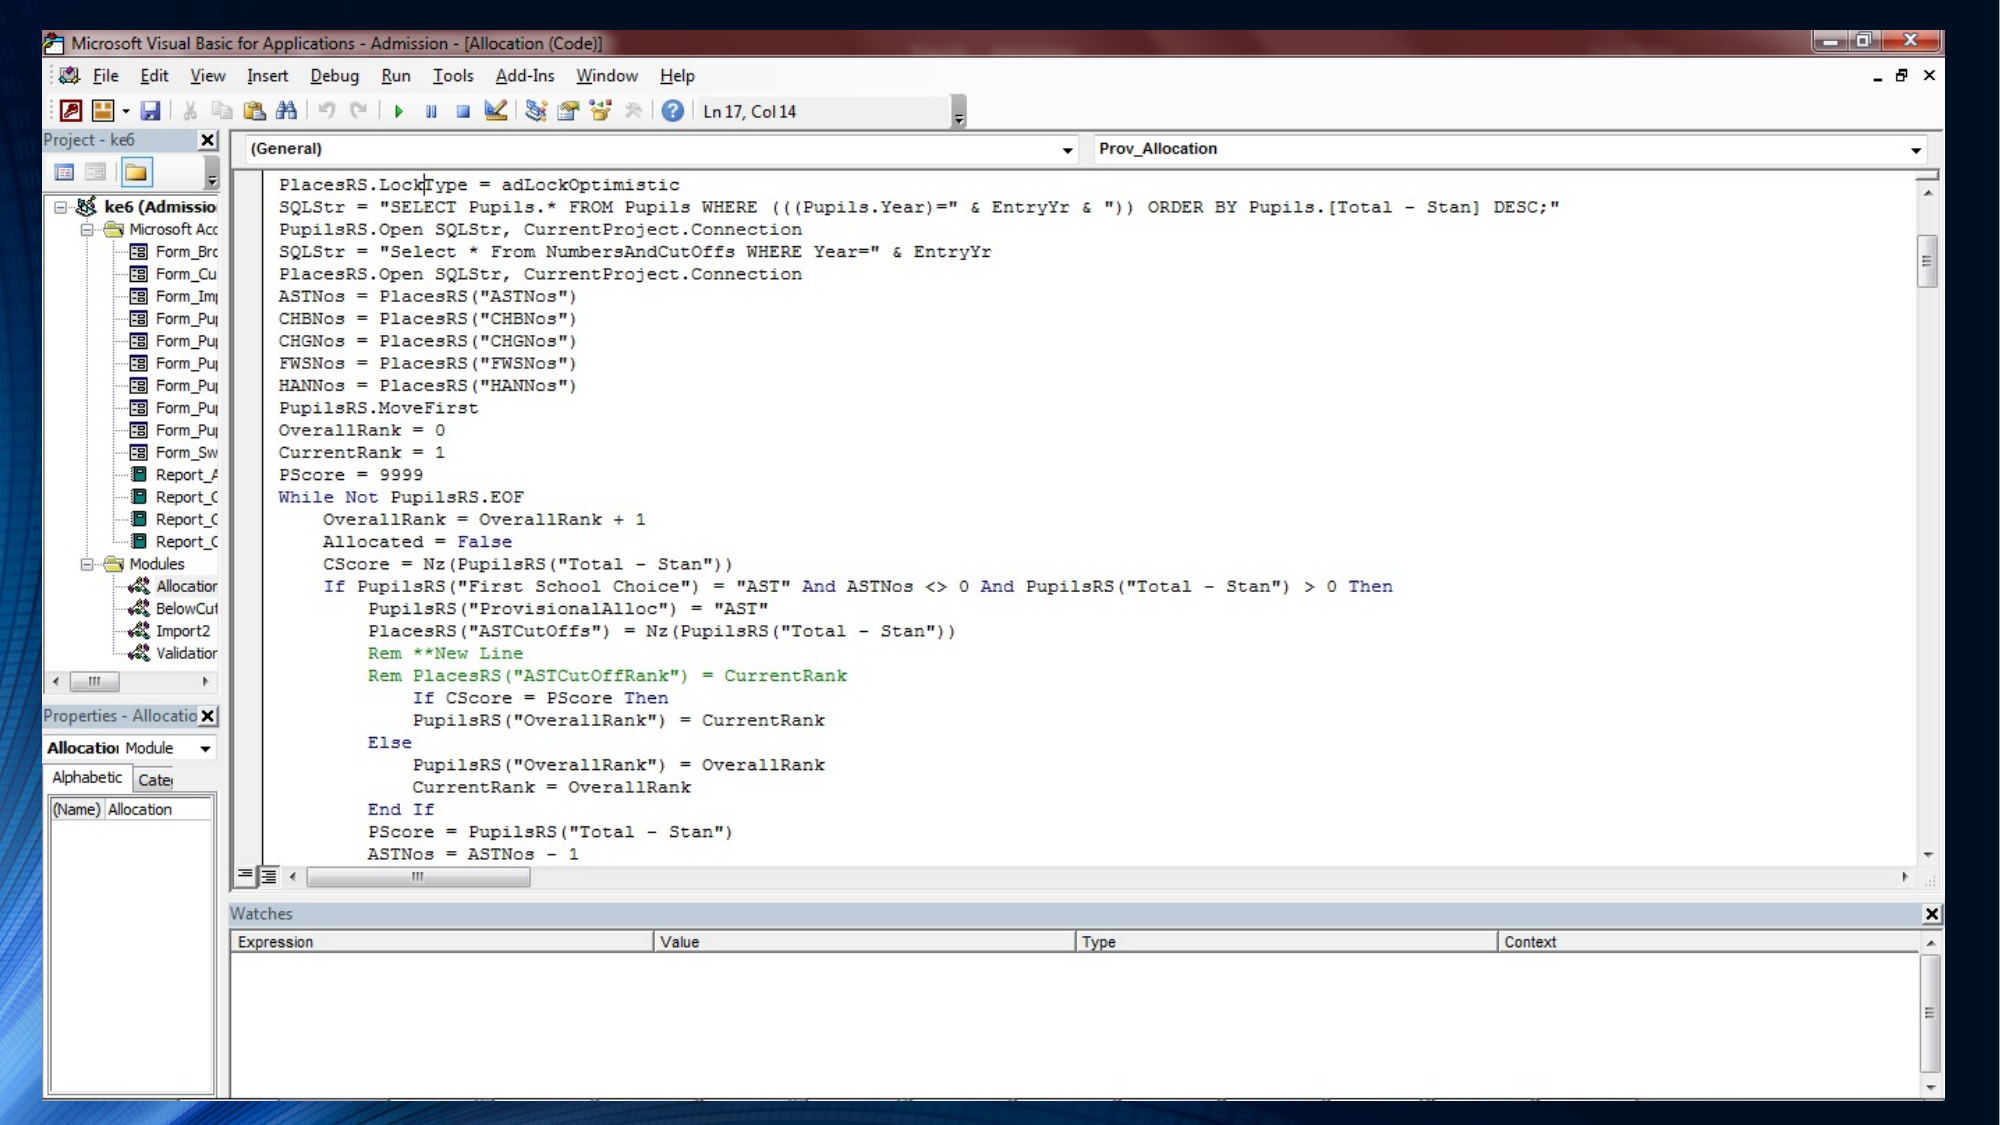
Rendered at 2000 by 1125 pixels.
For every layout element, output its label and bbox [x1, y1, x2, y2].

list [42, 30, 1945, 1101]
picture [0, 0, 2000, 1125]
